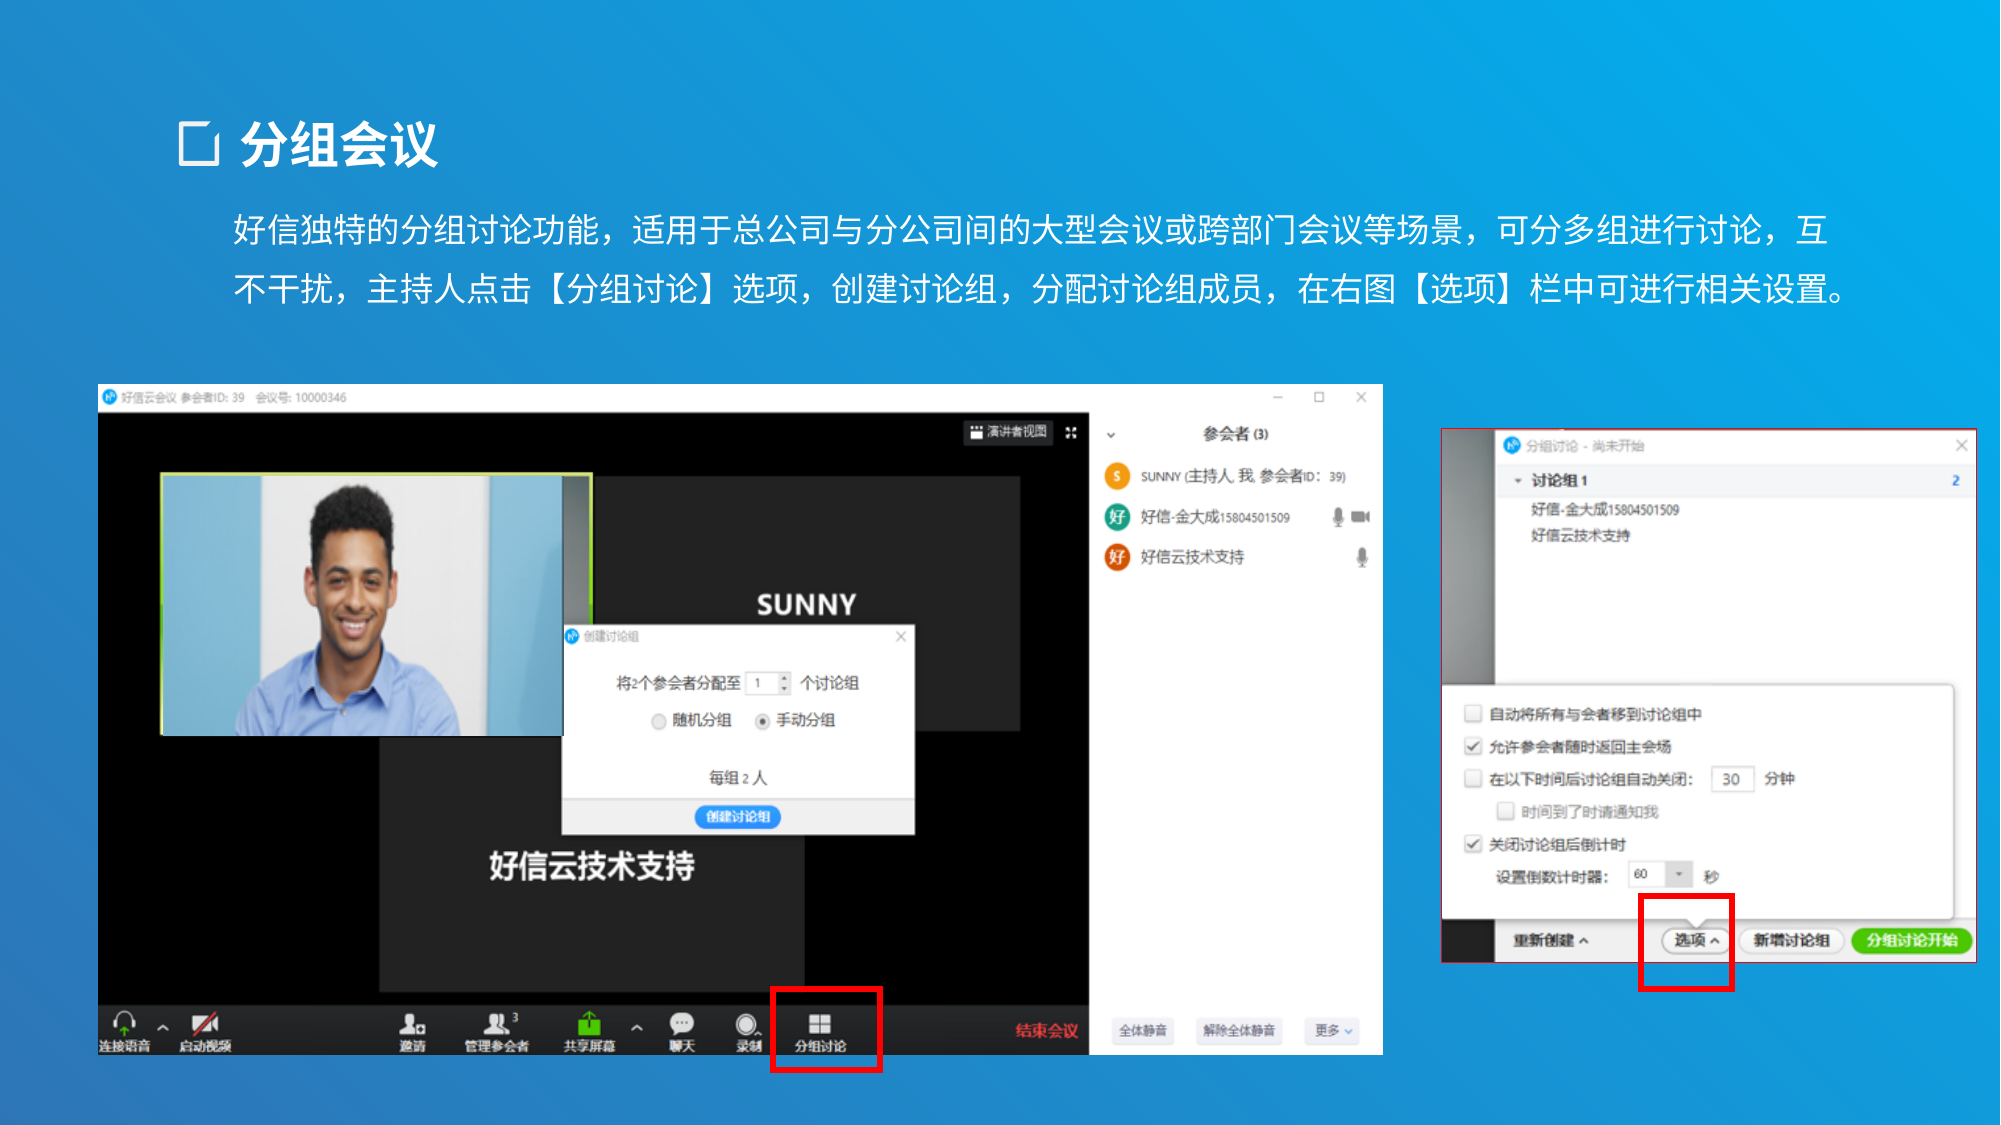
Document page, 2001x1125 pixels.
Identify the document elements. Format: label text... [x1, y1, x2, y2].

text_box [1640, 963, 1733, 990]
picture [1441, 429, 1976, 963]
text_box 分组会议 [225, 105, 455, 181]
picture [98, 384, 1383, 1055]
text_box 好信独特的分组讨论功能，适用于总公司与分公司间的大型会议或跨部门会议等场景，可分多组进行讨论，互不干扰，主持人点击【分组讨论】选项，创建讨论组，分配讨论组成员，在右图【选项】栏中可进行相关设置。 [219, 181, 1850, 316]
text_box [178, 121, 220, 166]
text_box [772, 1055, 881, 1071]
